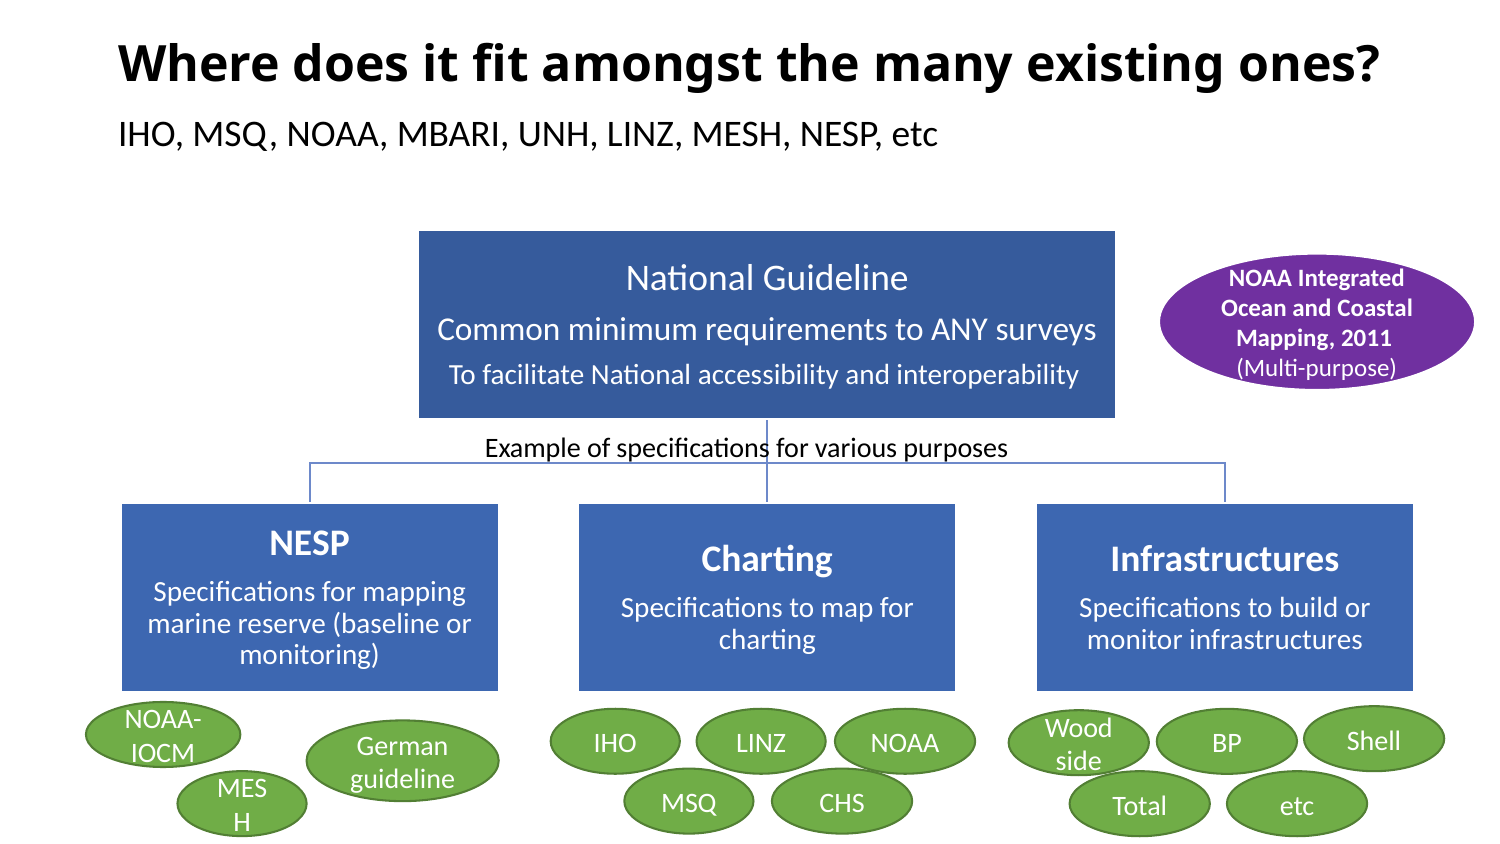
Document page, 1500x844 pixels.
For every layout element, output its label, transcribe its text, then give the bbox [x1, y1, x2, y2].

text_box NOAA-IOCM [84, 706, 242, 769]
text_box IHO [549, 731, 681, 775]
text_box NOAA [833, 731, 977, 775]
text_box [120, 195, 1415, 731]
text_box NOAA Integrated Ocean and Coastal Mapping, 2011 (Multi-purpose) [1415, 266, 1478, 378]
text_box Total [1068, 770, 1211, 838]
text_box Woodside [1007, 731, 1150, 777]
text_box etc [1225, 770, 1369, 838]
list IHO, MSQ, NOAA, MBARI, UNH, LINZ, MESH, NESP, etc [103, 106, 1397, 695]
text_box LINZ [695, 731, 827, 775]
text_box CHS [770, 767, 914, 835]
text_box MESH [176, 770, 308, 838]
title Where does it fit amongst the many existing ones? [103, 18, 1397, 106]
text_box Shell [1302, 711, 1446, 773]
text_box BP [1155, 731, 1299, 775]
text_box MSQ [623, 767, 755, 835]
text_box German guideline [305, 731, 500, 803]
